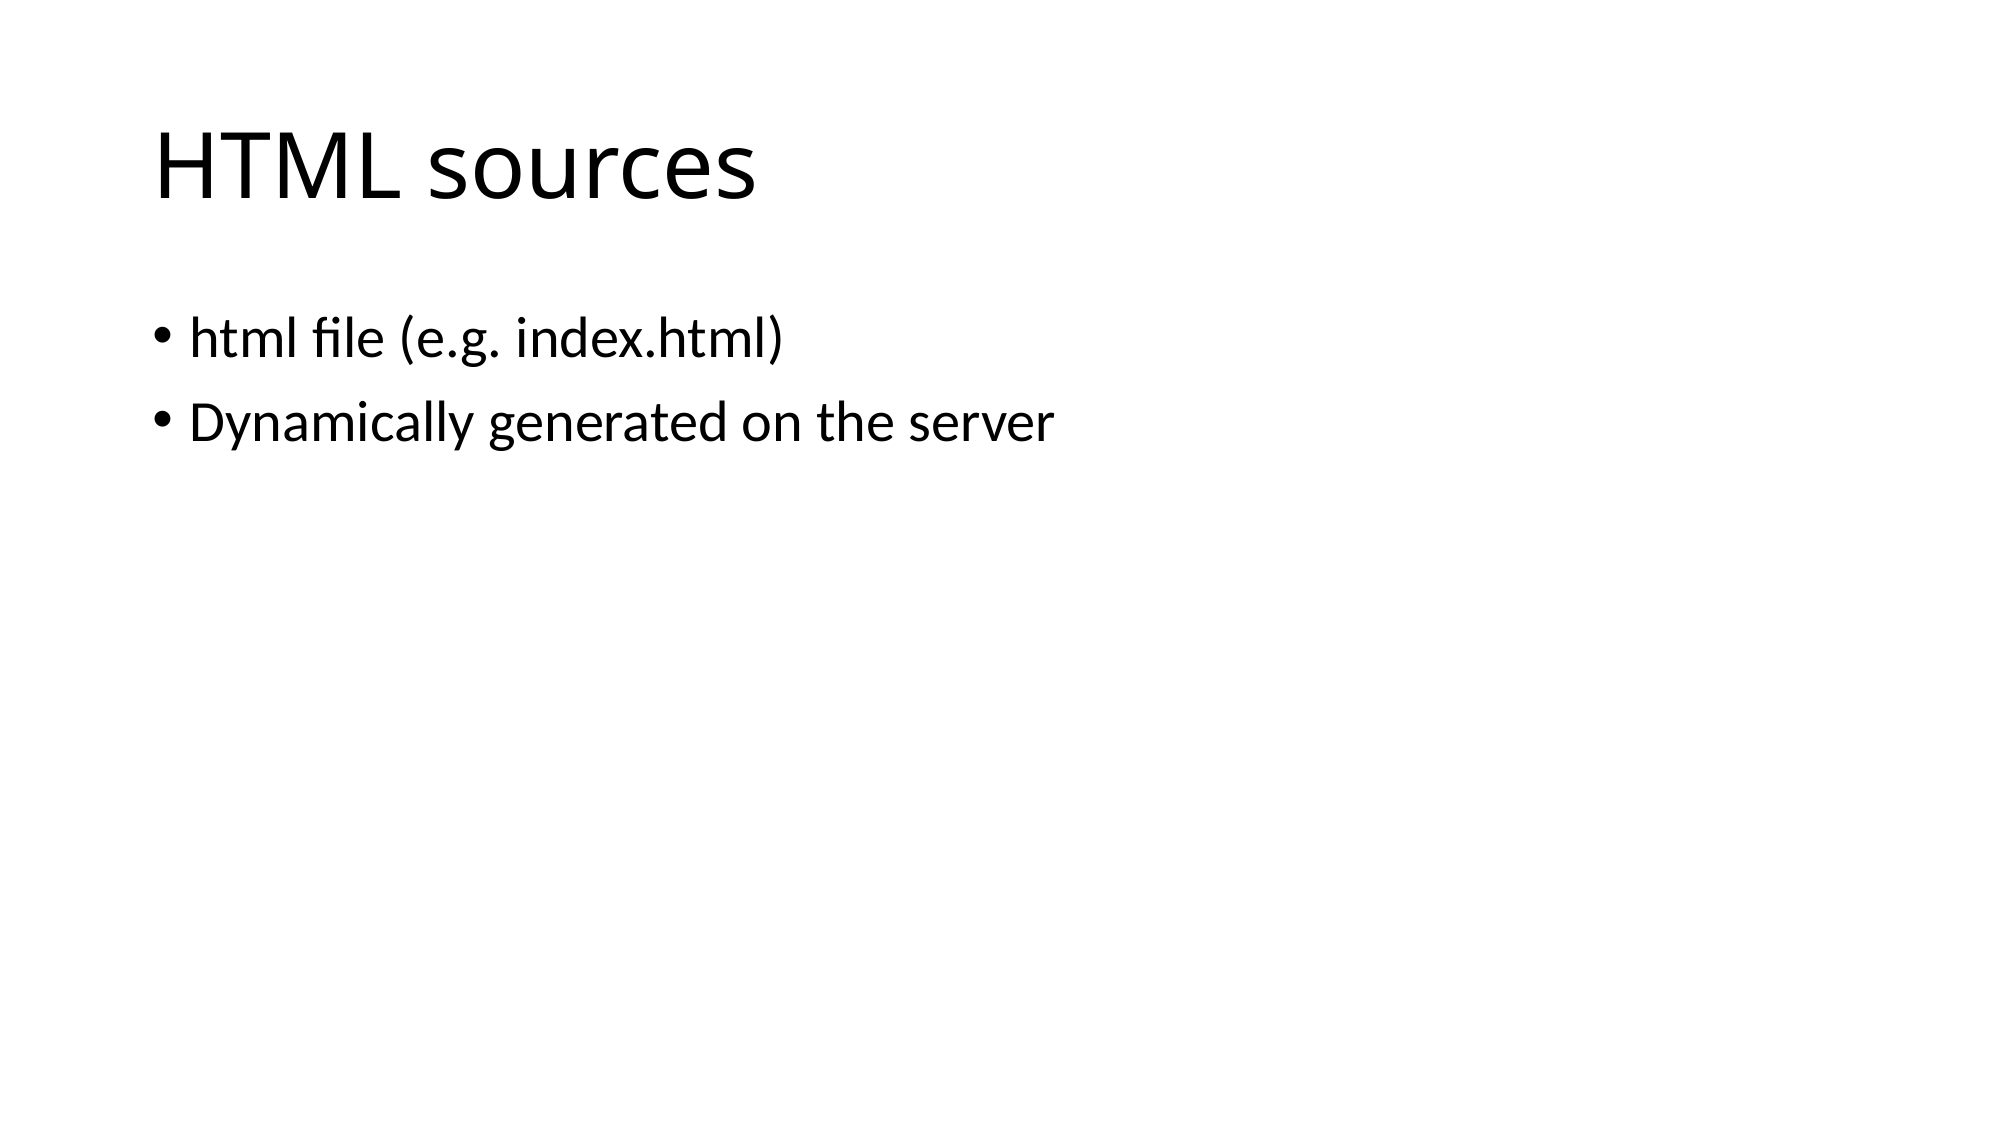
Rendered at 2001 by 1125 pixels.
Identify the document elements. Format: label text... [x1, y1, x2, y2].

list html file (e.g. index.html) Dynamically generated on the server [137, 299, 1863, 1014]
title HTML sources [137, 59, 1863, 278]
